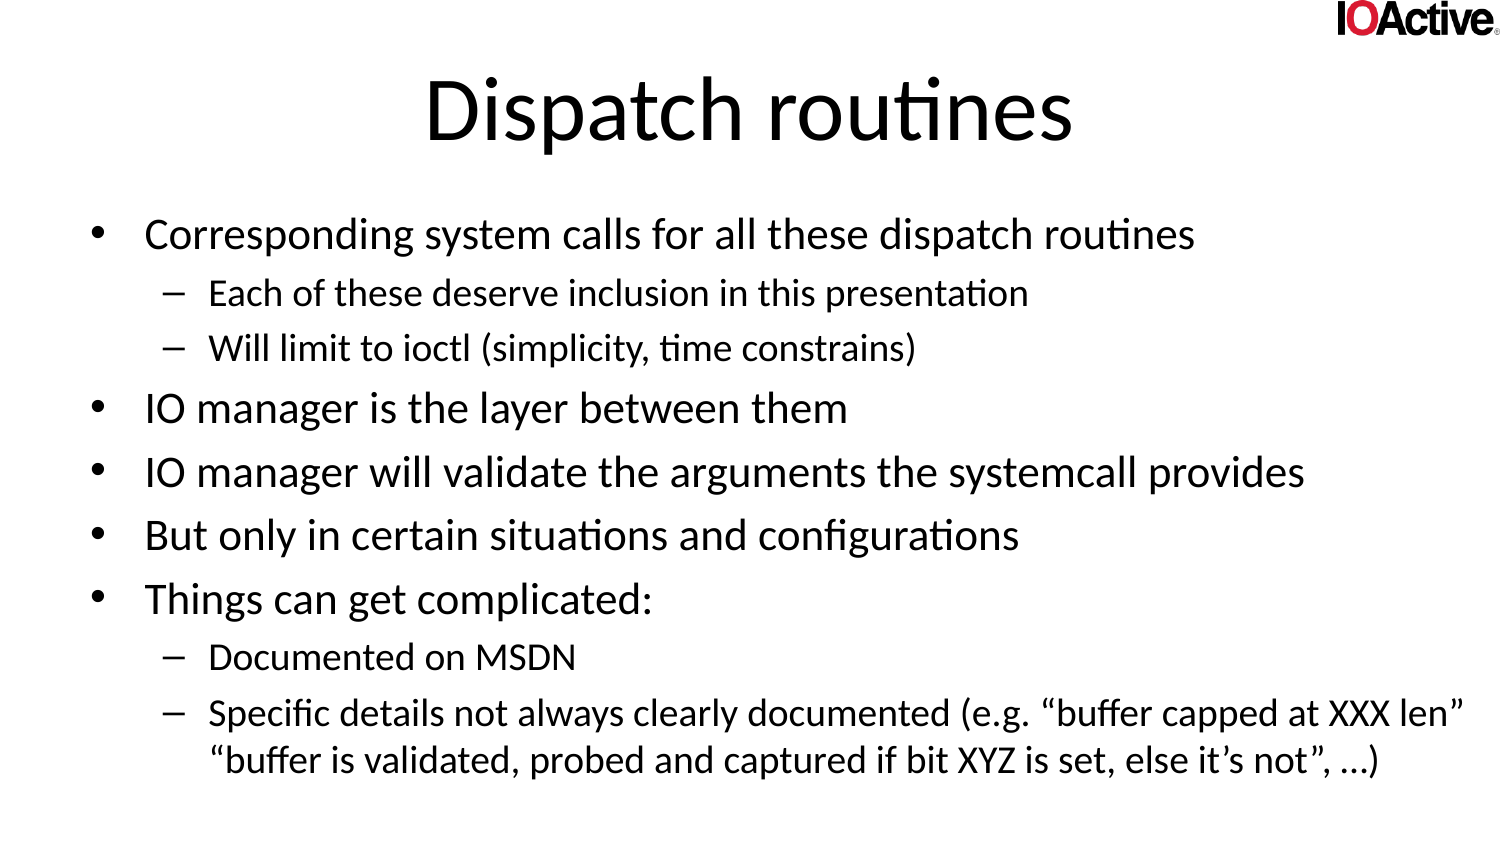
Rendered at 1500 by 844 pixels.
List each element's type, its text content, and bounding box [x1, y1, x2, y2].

list Corresponding system calls for all these dispatch routines Each of these deserve inclusion in this presentation Will limit to ioctl (simplicity, time constrains) IO manager is the layer between them IO manager will validate the arguments the systemcall provides But only in certain situations and configurations Things can get complicated: Documented on MSDN Specific details not always clearly documented (e.g. “buffer capped at XXX len” “buffer is validated, probed and captured if bit XYZ is set, else it’s not”, …) [75, 196, 1500, 835]
title Dispatch routines [75, 33, 1425, 175]
picture [1337, 0, 1500, 36]
